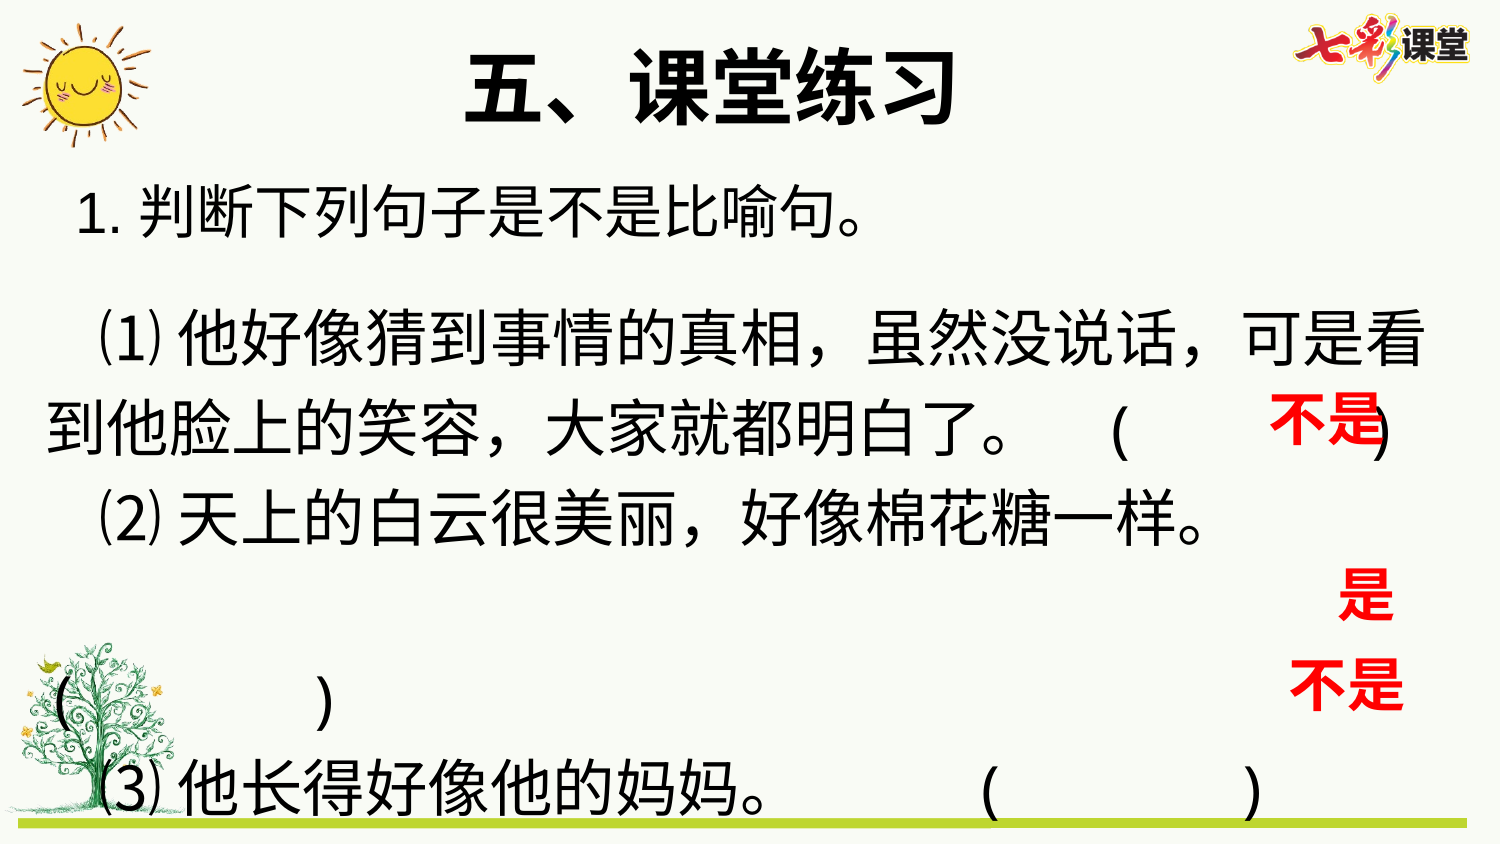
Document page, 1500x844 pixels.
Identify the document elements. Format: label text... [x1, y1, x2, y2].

picture [0, 608, 1467, 844]
picture [1291, 9, 1472, 87]
text_box ⑴他好像猜到事情的真相，虽然没说话，可是看到他脸上的笑容，大家就都明白了。 ( ) ⑵天上的白云很美丽，好像棉花糖一样。 ( ) ⑶他长得好像他的妈妈。 ( ) [29, 277, 1469, 832]
text_box 不是 [1254, 374, 1467, 460]
text_box 五、课堂练习 [446, 27, 976, 143]
text_box 不是 [1274, 640, 1433, 796]
text_box 是 [1323, 550, 1478, 636]
text_box 1.判断下列句子是不是比喻句。 [60, 167, 911, 253]
picture [0, 0, 173, 172]
